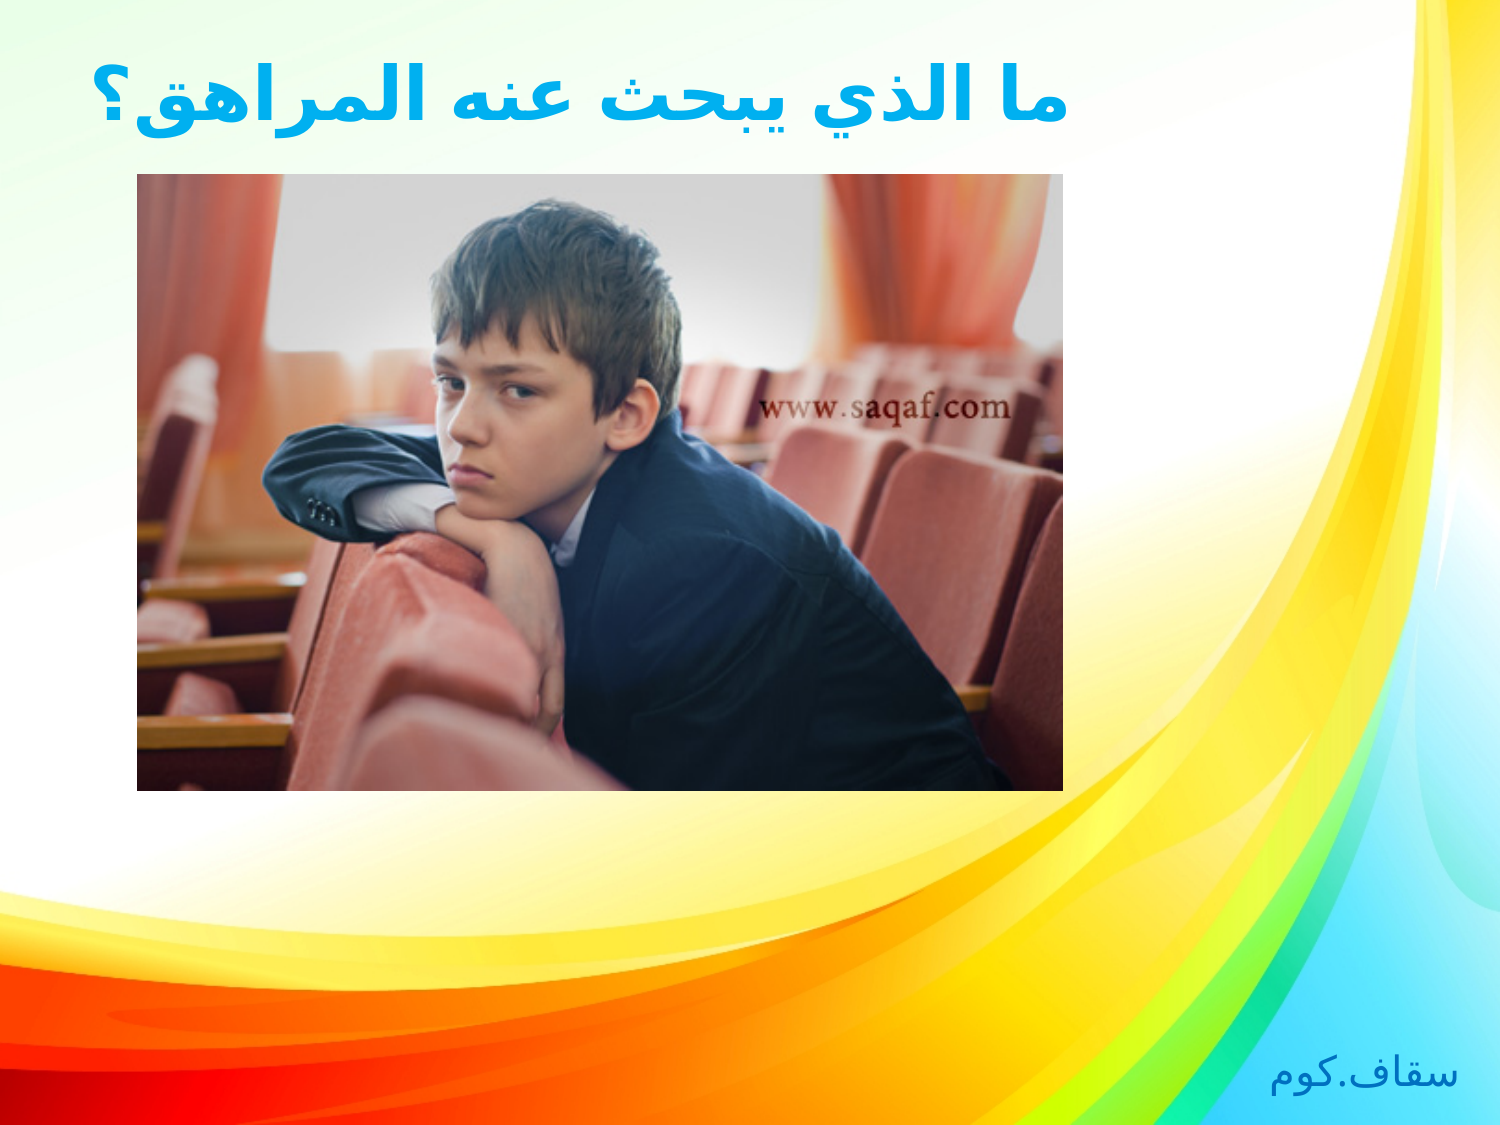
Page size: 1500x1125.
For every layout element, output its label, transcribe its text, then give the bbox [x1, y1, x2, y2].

text_box ما الذي يبحث عنه المراهق؟ [62, 38, 1100, 143]
picture [0, 0, 1500, 1125]
